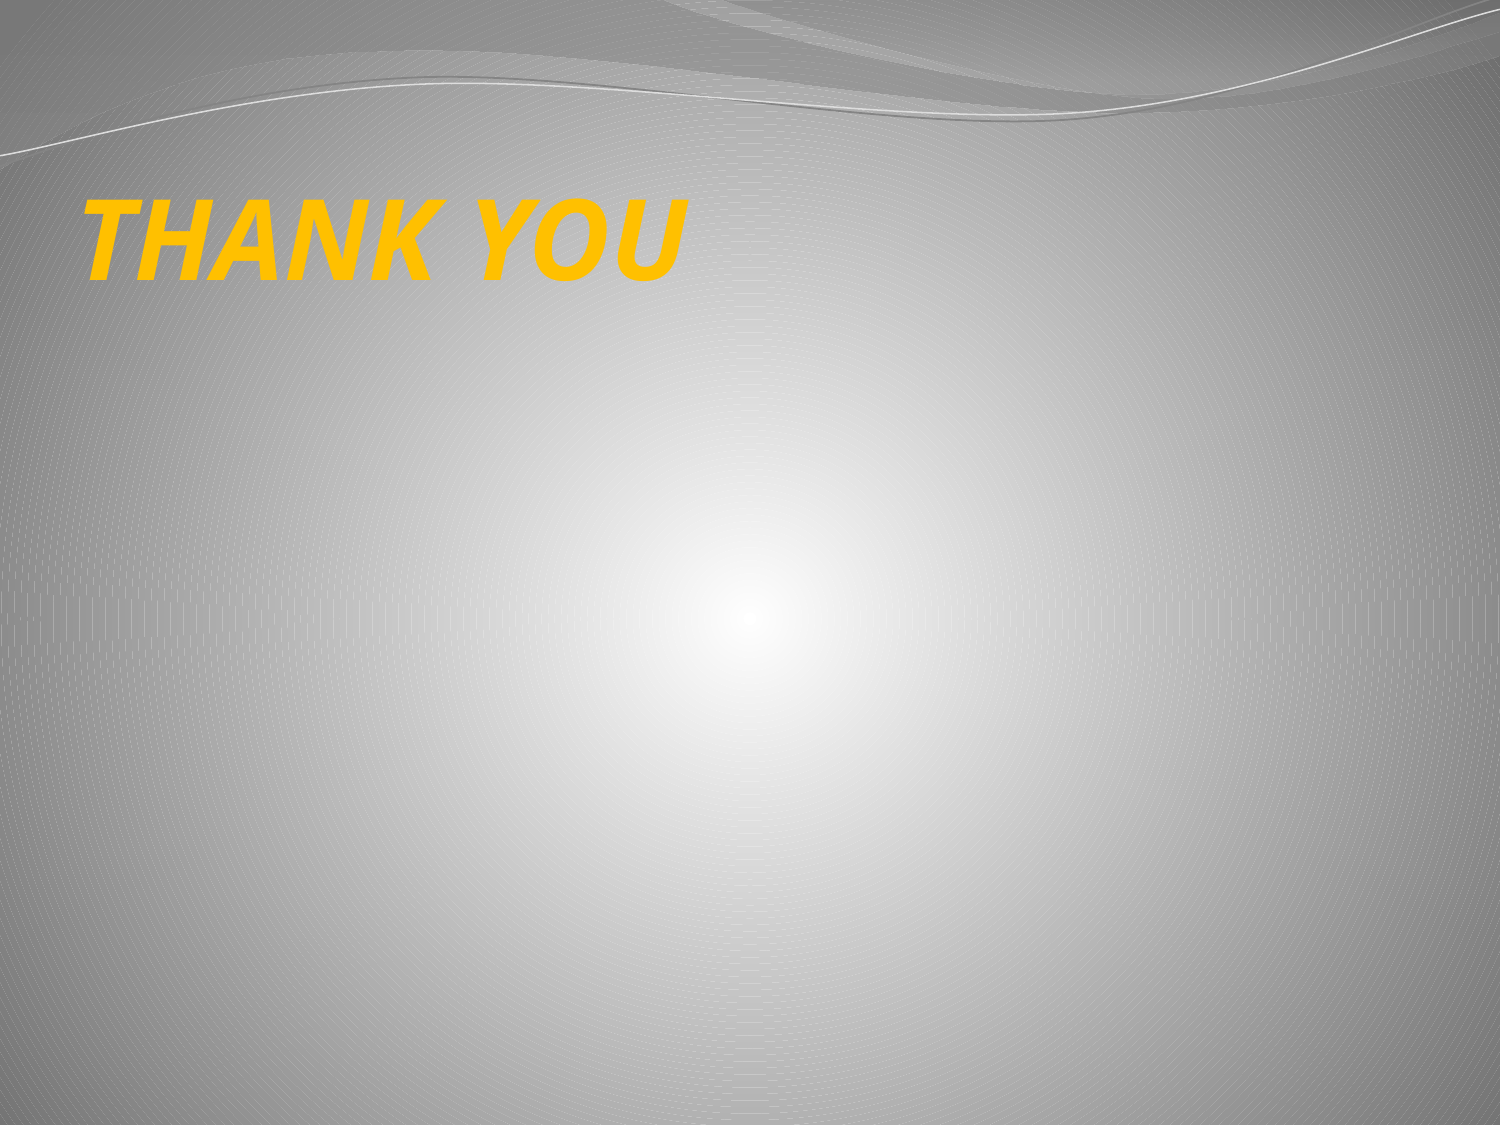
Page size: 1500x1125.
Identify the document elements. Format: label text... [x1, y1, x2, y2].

title THANK YOU [75, 115, 1425, 303]
list [75, 317, 1425, 1038]
